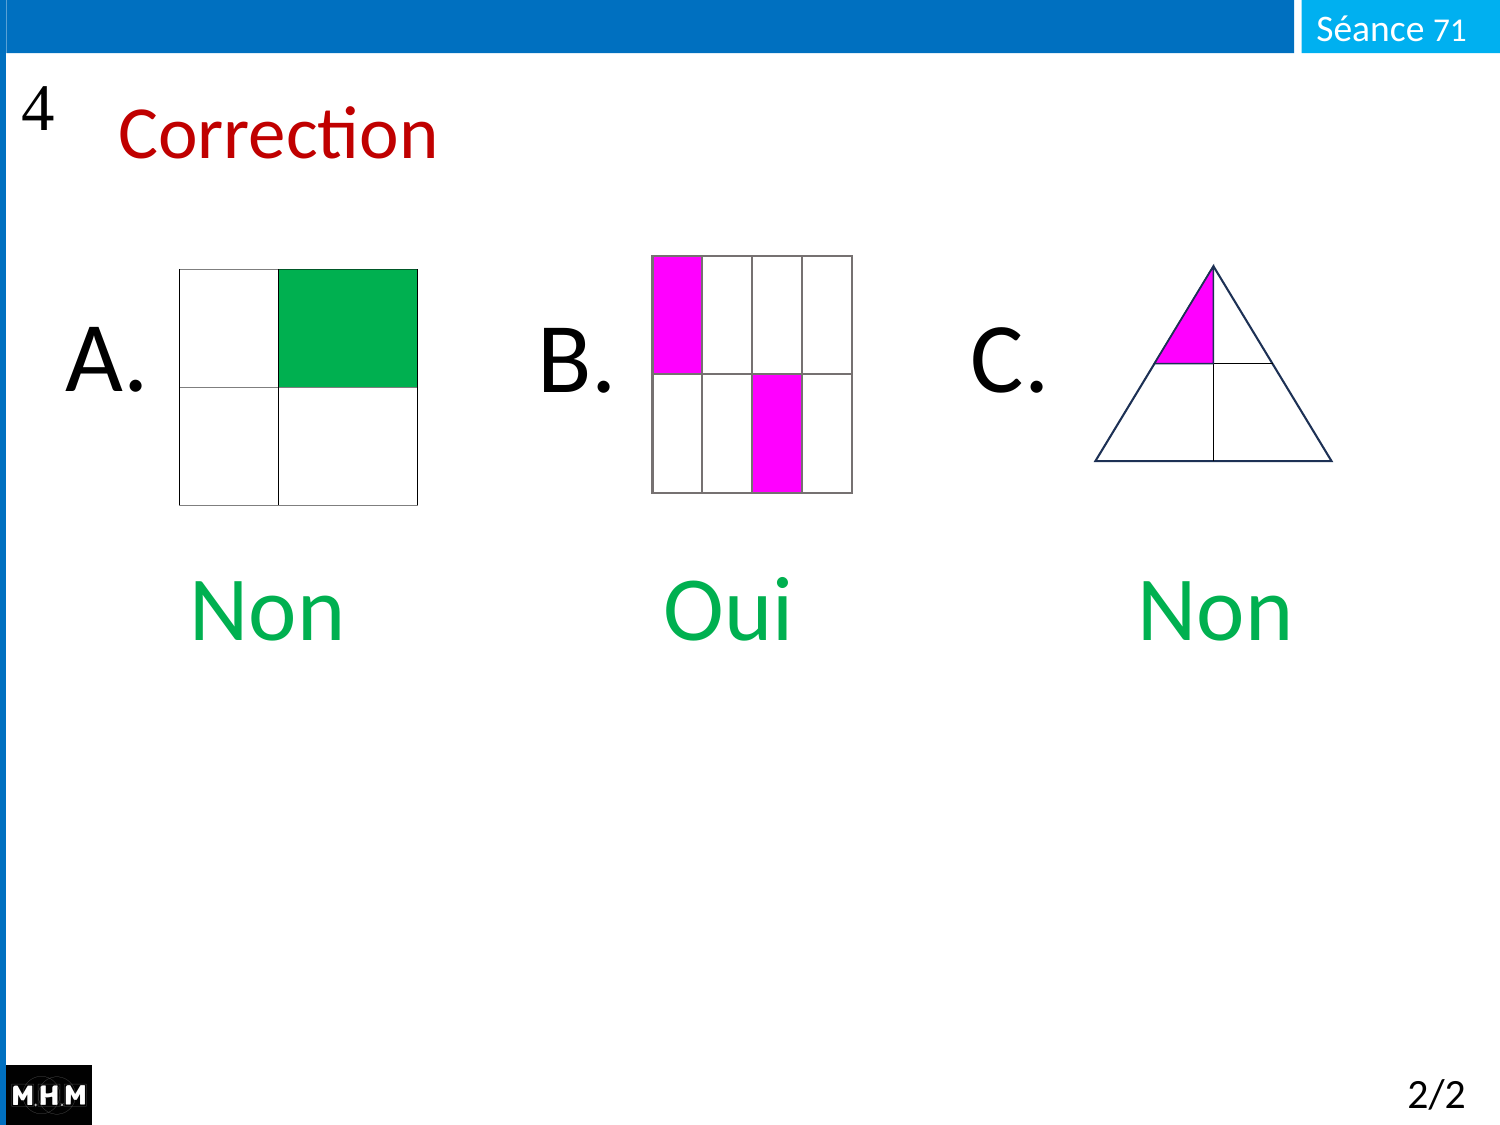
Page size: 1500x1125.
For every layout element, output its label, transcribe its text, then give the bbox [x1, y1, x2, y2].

text_box B. [522, 285, 651, 420]
text_box Non [175, 541, 419, 667]
text_box Oui [649, 541, 893, 667]
picture [177, 266, 420, 507]
text_box [1093, 266, 1334, 463]
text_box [652, 255, 852, 493]
text_box A. [50, 284, 177, 419]
text_box C. [956, 285, 1107, 420]
text_box Non [1122, 541, 1367, 667]
picture [6, 1065, 92, 1125]
title Correction [103, 85, 1397, 185]
text_box [1152, 262, 1215, 365]
list 2/2 [1373, 1064, 1500, 1125]
